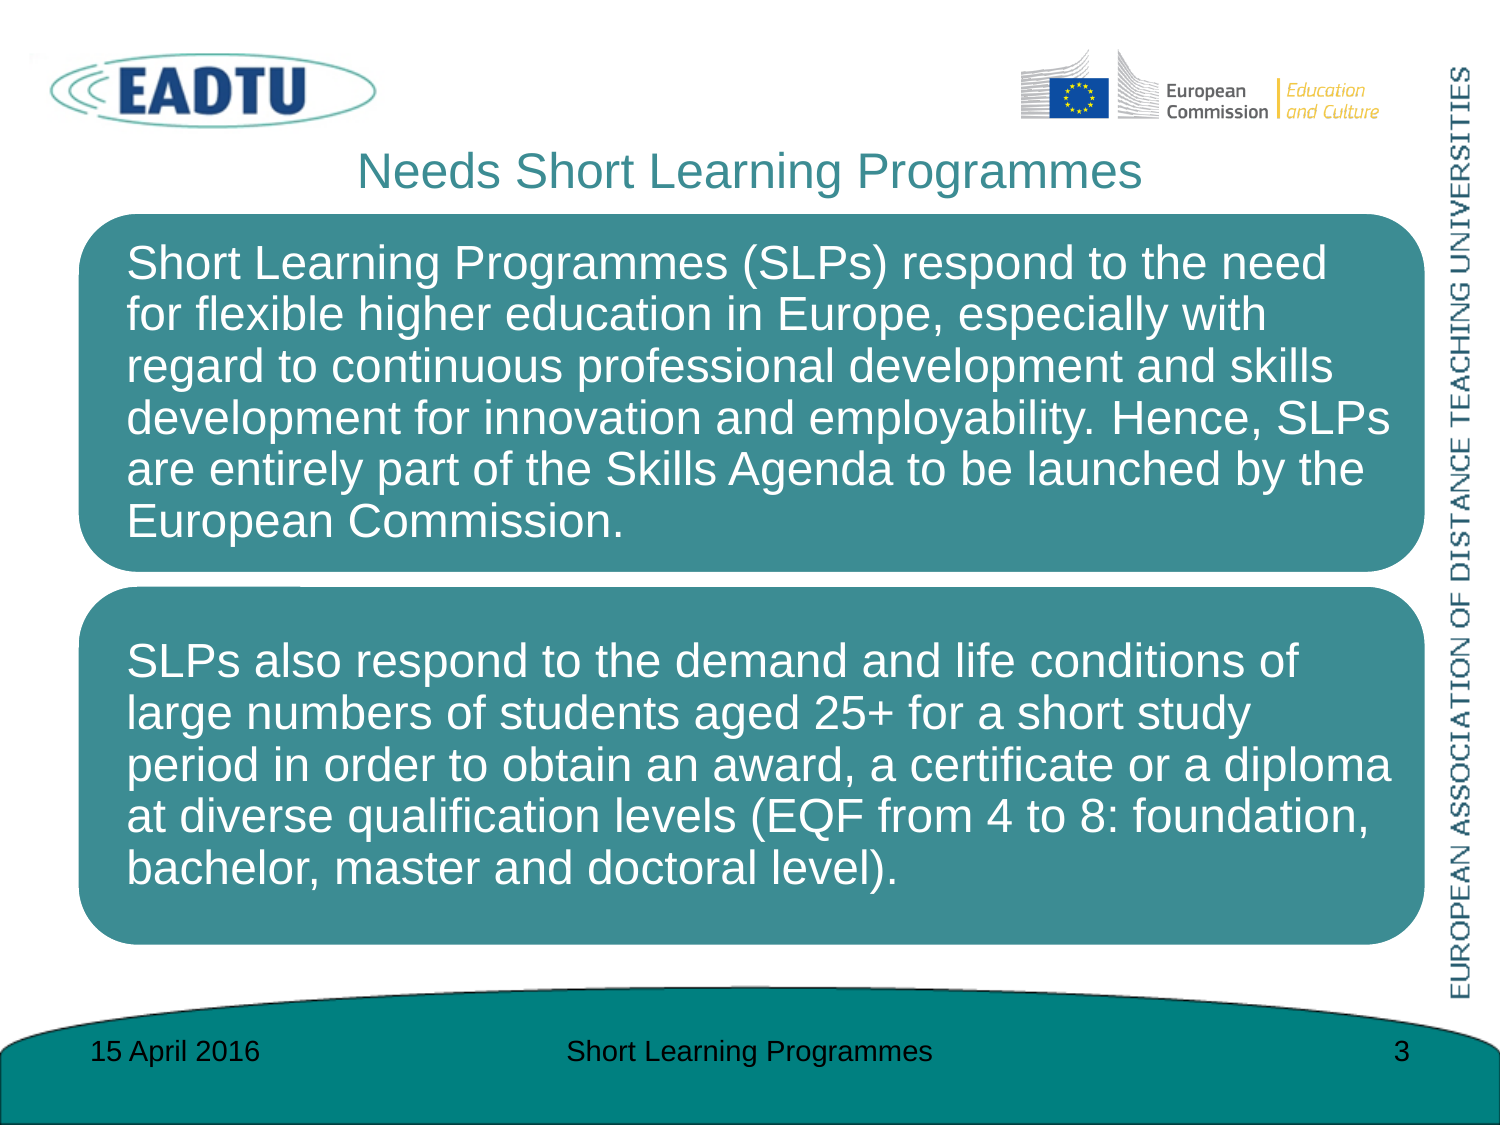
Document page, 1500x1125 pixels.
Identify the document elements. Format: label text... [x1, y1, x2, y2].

picture [0, 0, 1500, 1125]
title Needs Short Learning Programmes [74, 44, 1426, 208]
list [76, 207, 1427, 951]
footer Short Learning Programmes [512, 1024, 988, 1103]
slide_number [74, 1024, 426, 1103]
slide_number 3 [1074, 1024, 1426, 1103]
